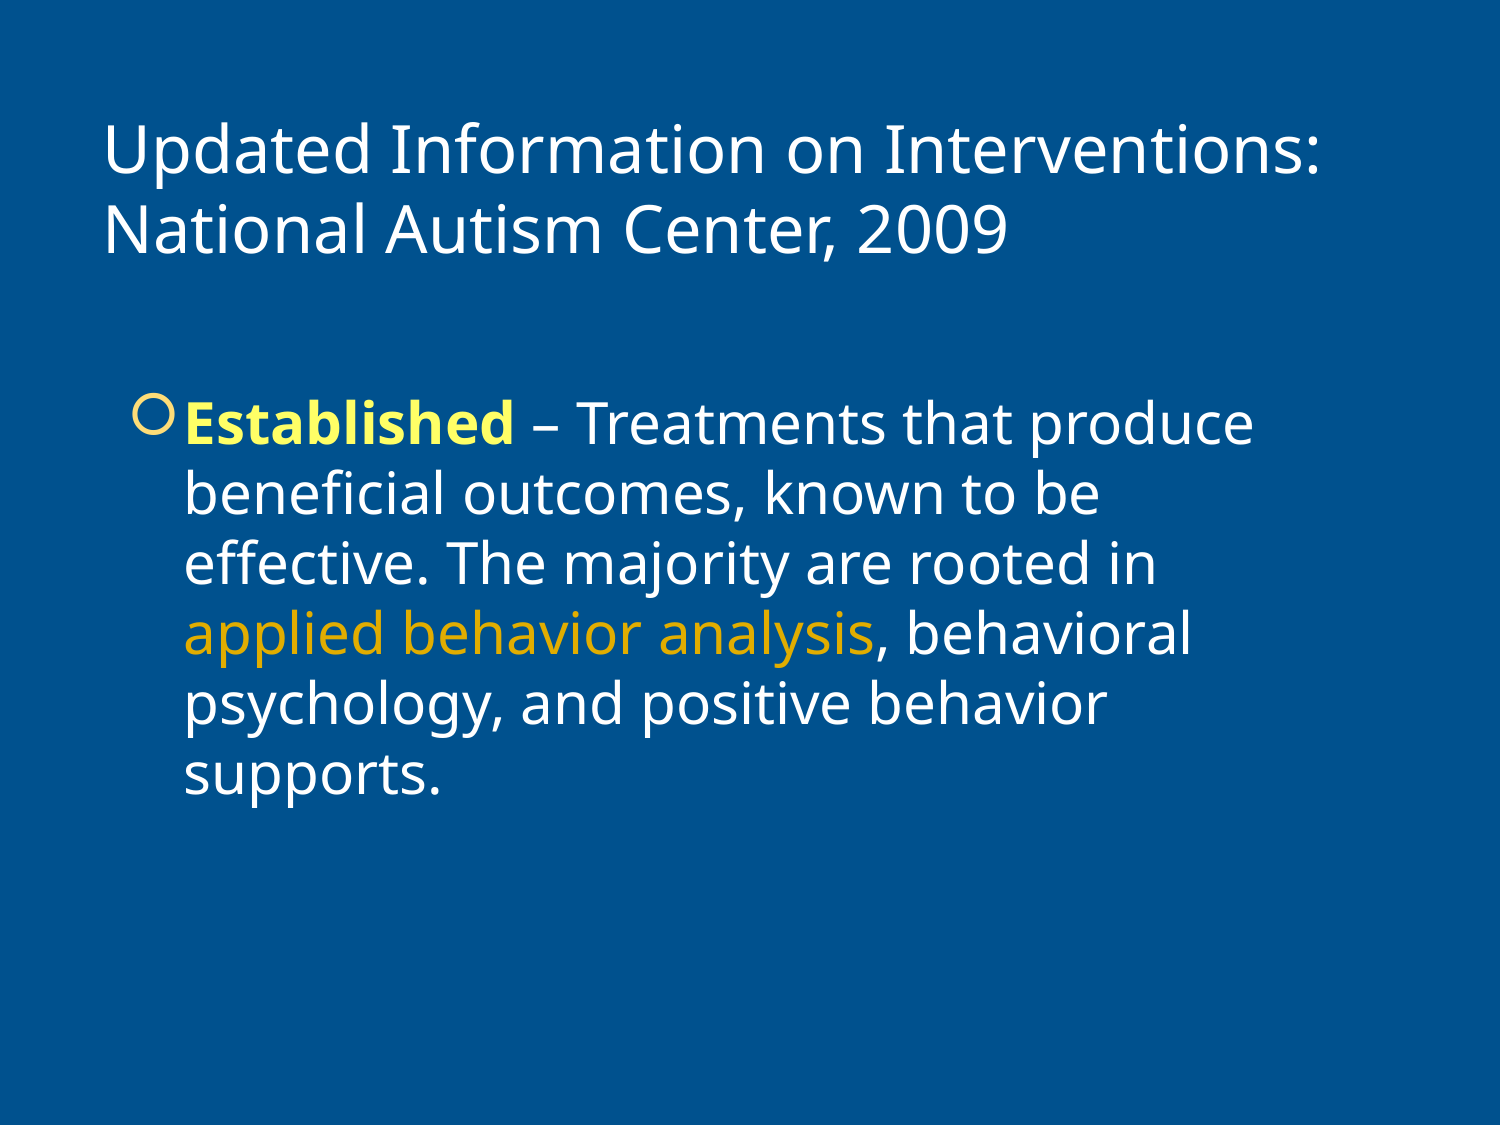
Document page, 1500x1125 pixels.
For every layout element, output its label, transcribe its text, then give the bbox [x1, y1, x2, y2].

list Established – Treatments that produce beneficial outcomes, known to be effective. The majority are rooted in applied behavior analysis, behavioral psychology, and positive behavior supports. [112, 296, 1335, 962]
title Updated Information on Interventions: National Autism Center, 2009 [87, 110, 1425, 263]
